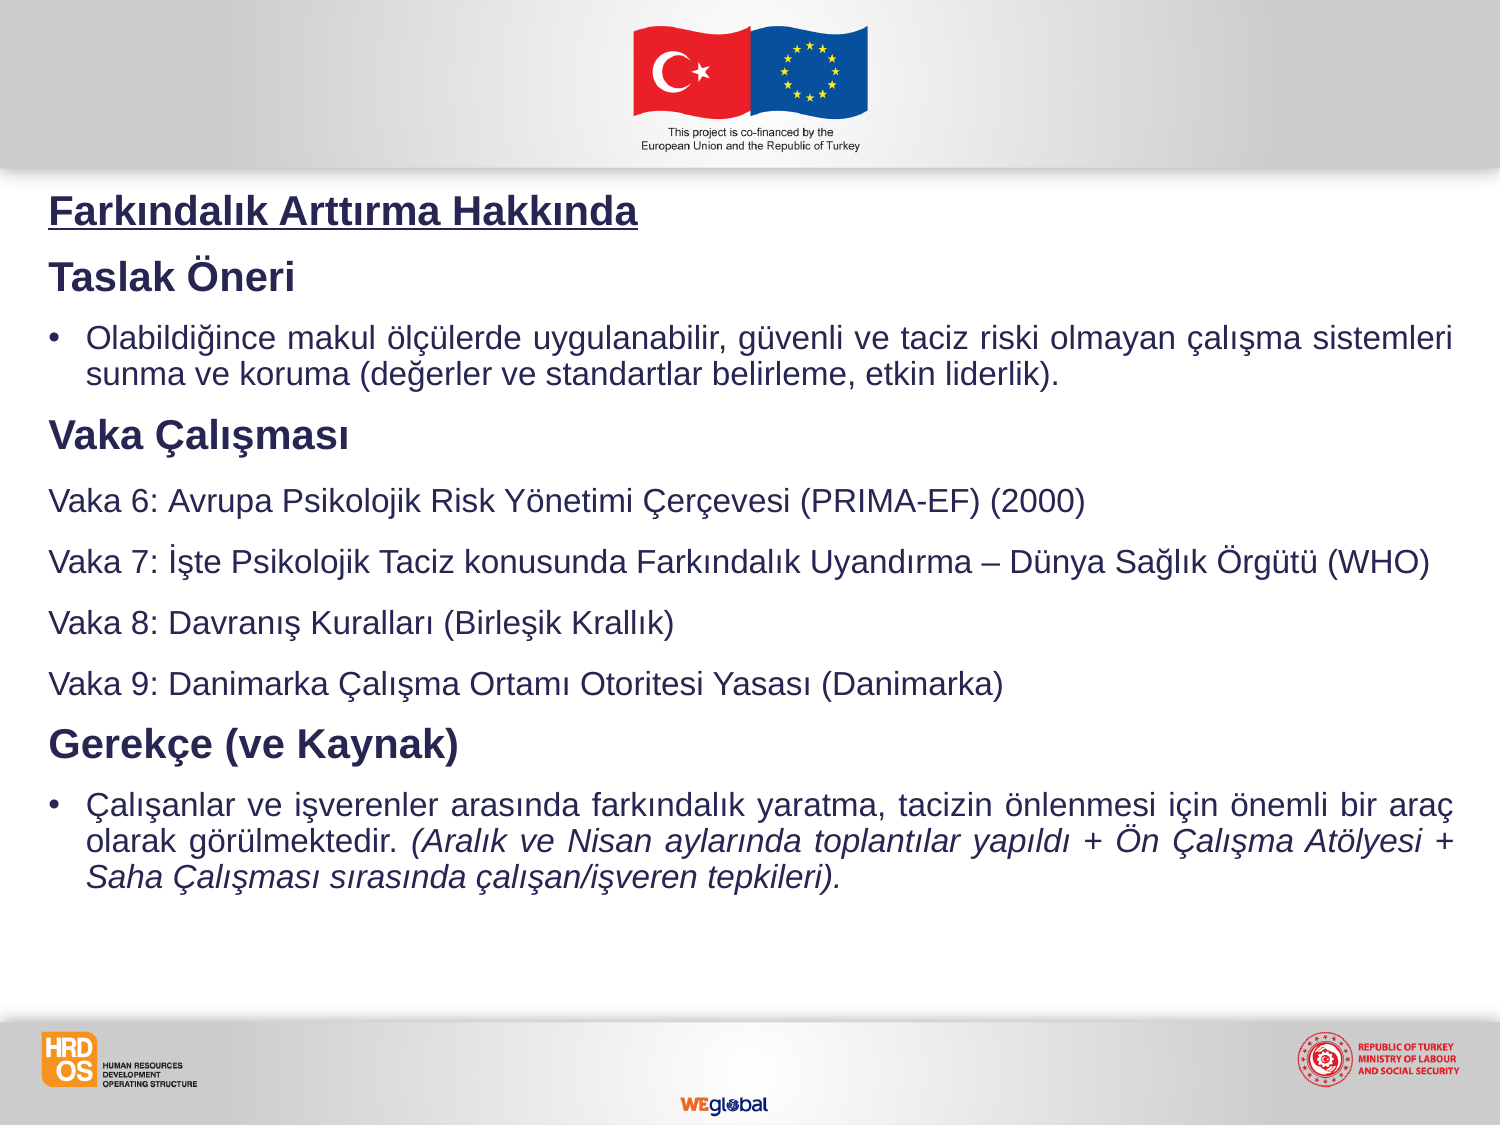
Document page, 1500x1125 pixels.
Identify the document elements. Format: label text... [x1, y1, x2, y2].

picture [0, 0, 1500, 1125]
list Farkındalık Arttırma Hakkında Taslak Öneri Olabildiğince makul ölçülerde uygulanabilir, güvenli ve taciz riski olmayan çalışma sistemleri sunma ve koruma (değerler ve standartlar belirleme, etkin liderlik). Vaka Çalışması Vaka 6: Avrupa Psikolojik Risk Yönetimi Çerçevesi (PRIMA-EF) (2000) Vaka 7: İşte Psikolojik Taciz konusunda Farkındalık Uyandırma – Dünya Sağlık Örgütü (WHO) Vaka 8: Davranış Kuralları (Birleşik Krallık) Vaka 9: Danimarka Çalışma Ortamı Otoritesi Yasası (Danimarka) Gerekçe (ve Kaynak) Çalışanlar ve işverenler arasında farkındalık yaratma, tacizin önlenmesi için önemli bir araç olarak görülmektedir. (Aralık ve Nisan aylarında toplantılar yapıldı + Ön Çalışma Atölyesi + Saha Çalışması sırasında çalışan/işveren tepkileri). [33, 181, 1472, 1005]
